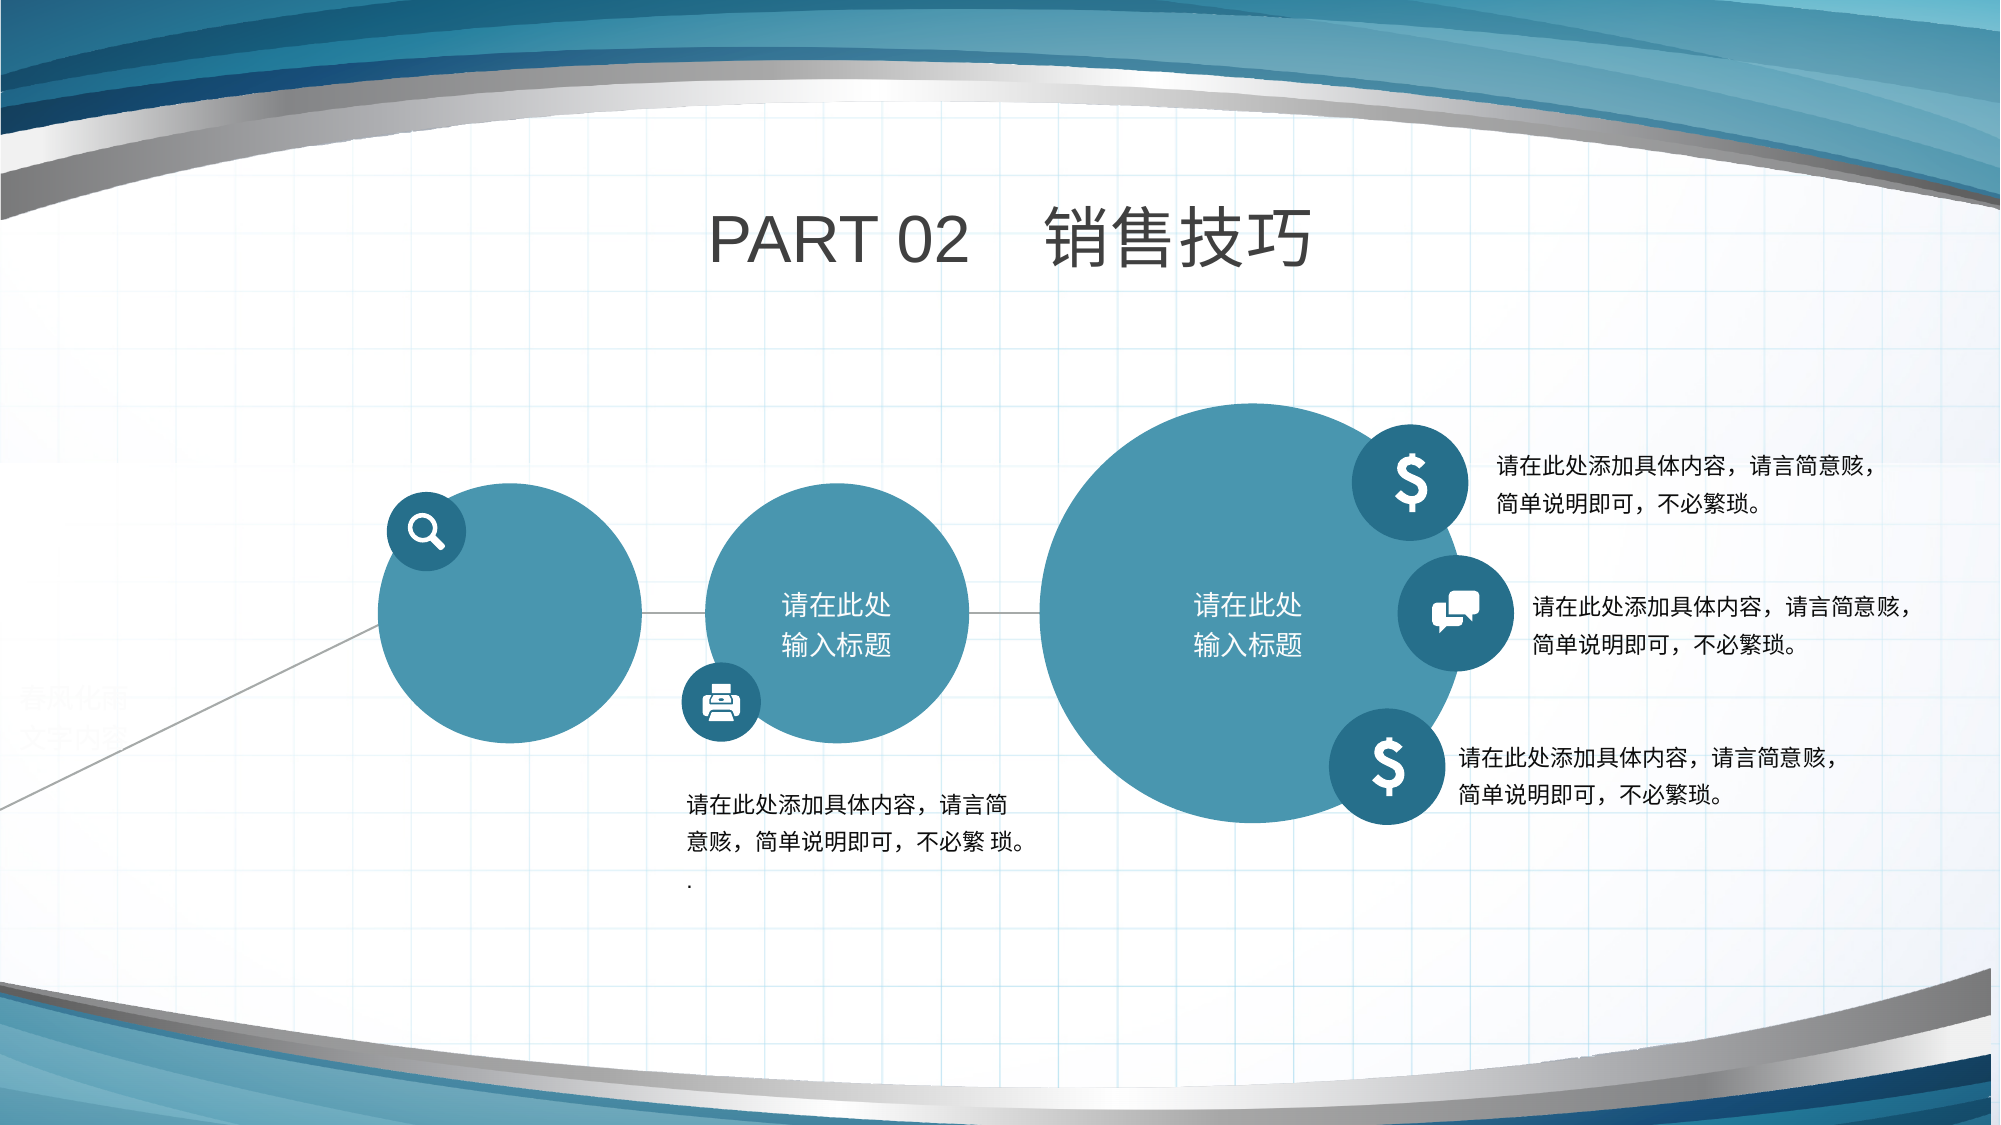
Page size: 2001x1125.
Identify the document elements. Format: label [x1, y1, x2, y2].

picture [0, 0, 2000, 220]
text_box [0, 220, 2000, 1125]
text_box [1329, 708, 1446, 825]
text_box [681, 662, 761, 742]
text_box [1351, 424, 1469, 541]
text_box [1397, 555, 1515, 672]
picture [0, 968, 1991, 1125]
text_box [386, 491, 467, 572]
